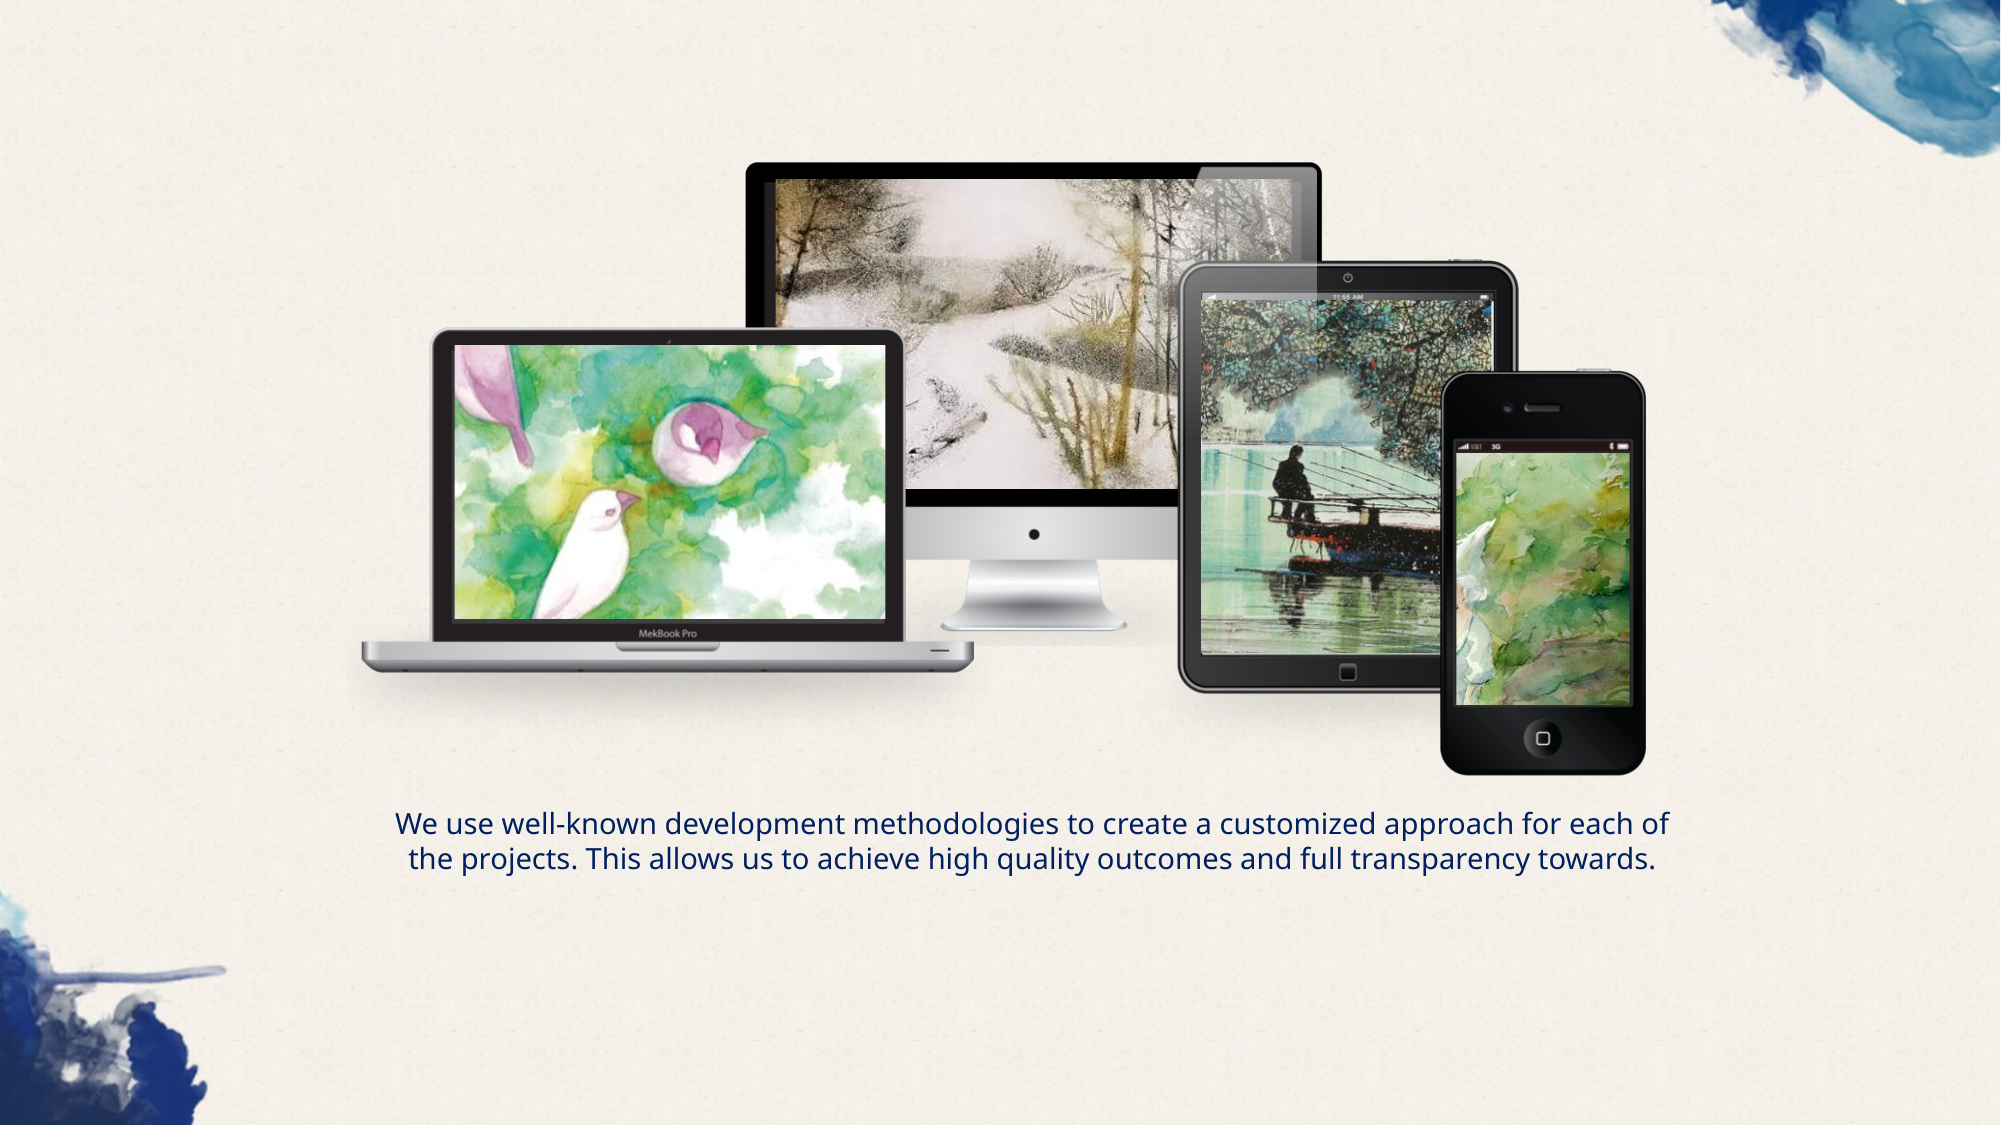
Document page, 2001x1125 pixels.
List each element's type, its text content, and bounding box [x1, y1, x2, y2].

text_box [1437, 367, 1653, 781]
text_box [1073, 259, 1636, 799]
text_box We use well-known development methodologies to create a customized approach for each of the projects. This allows us to achieve high quality outcomes and full transparency towards. [368, 798, 1697, 883]
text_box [737, 152, 1330, 646]
picture [0, 0, 2001, 1125]
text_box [347, 327, 991, 767]
